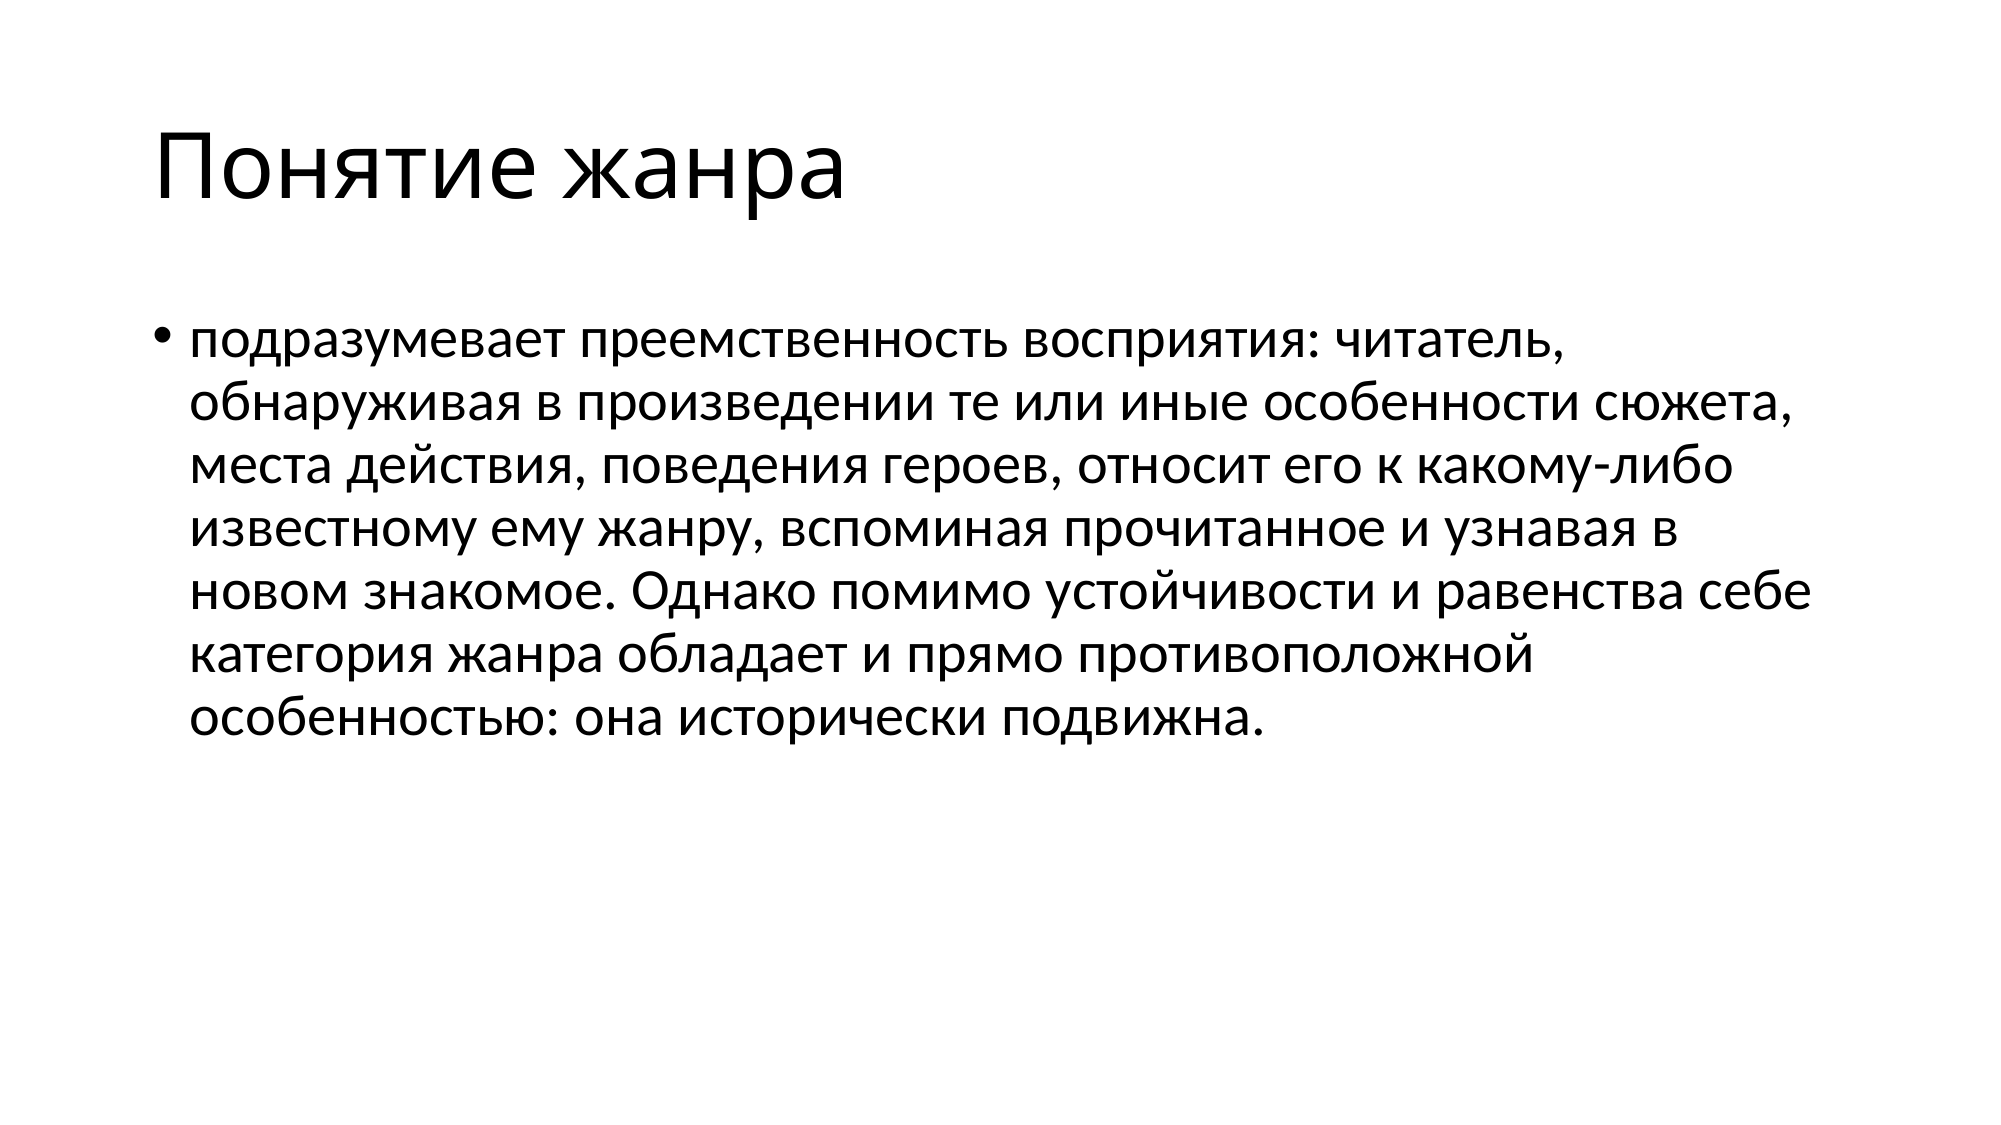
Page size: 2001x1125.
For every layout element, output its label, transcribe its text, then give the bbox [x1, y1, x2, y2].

list подразумевает преемственность восприятия: читатель, обнаруживая в произведении те или иные особенности сюжета, места действия, поведения героев, относит его к какому-либо известному ему жанру, вспоминая прочитанное и узнавая в новом знакомое. Однако помимо устойчивости и равенства себе категория жанра обладает и прямо противоположной особенностью: она исторически подвижна. [137, 299, 1863, 1014]
title Понятие жанра [137, 59, 1863, 278]
